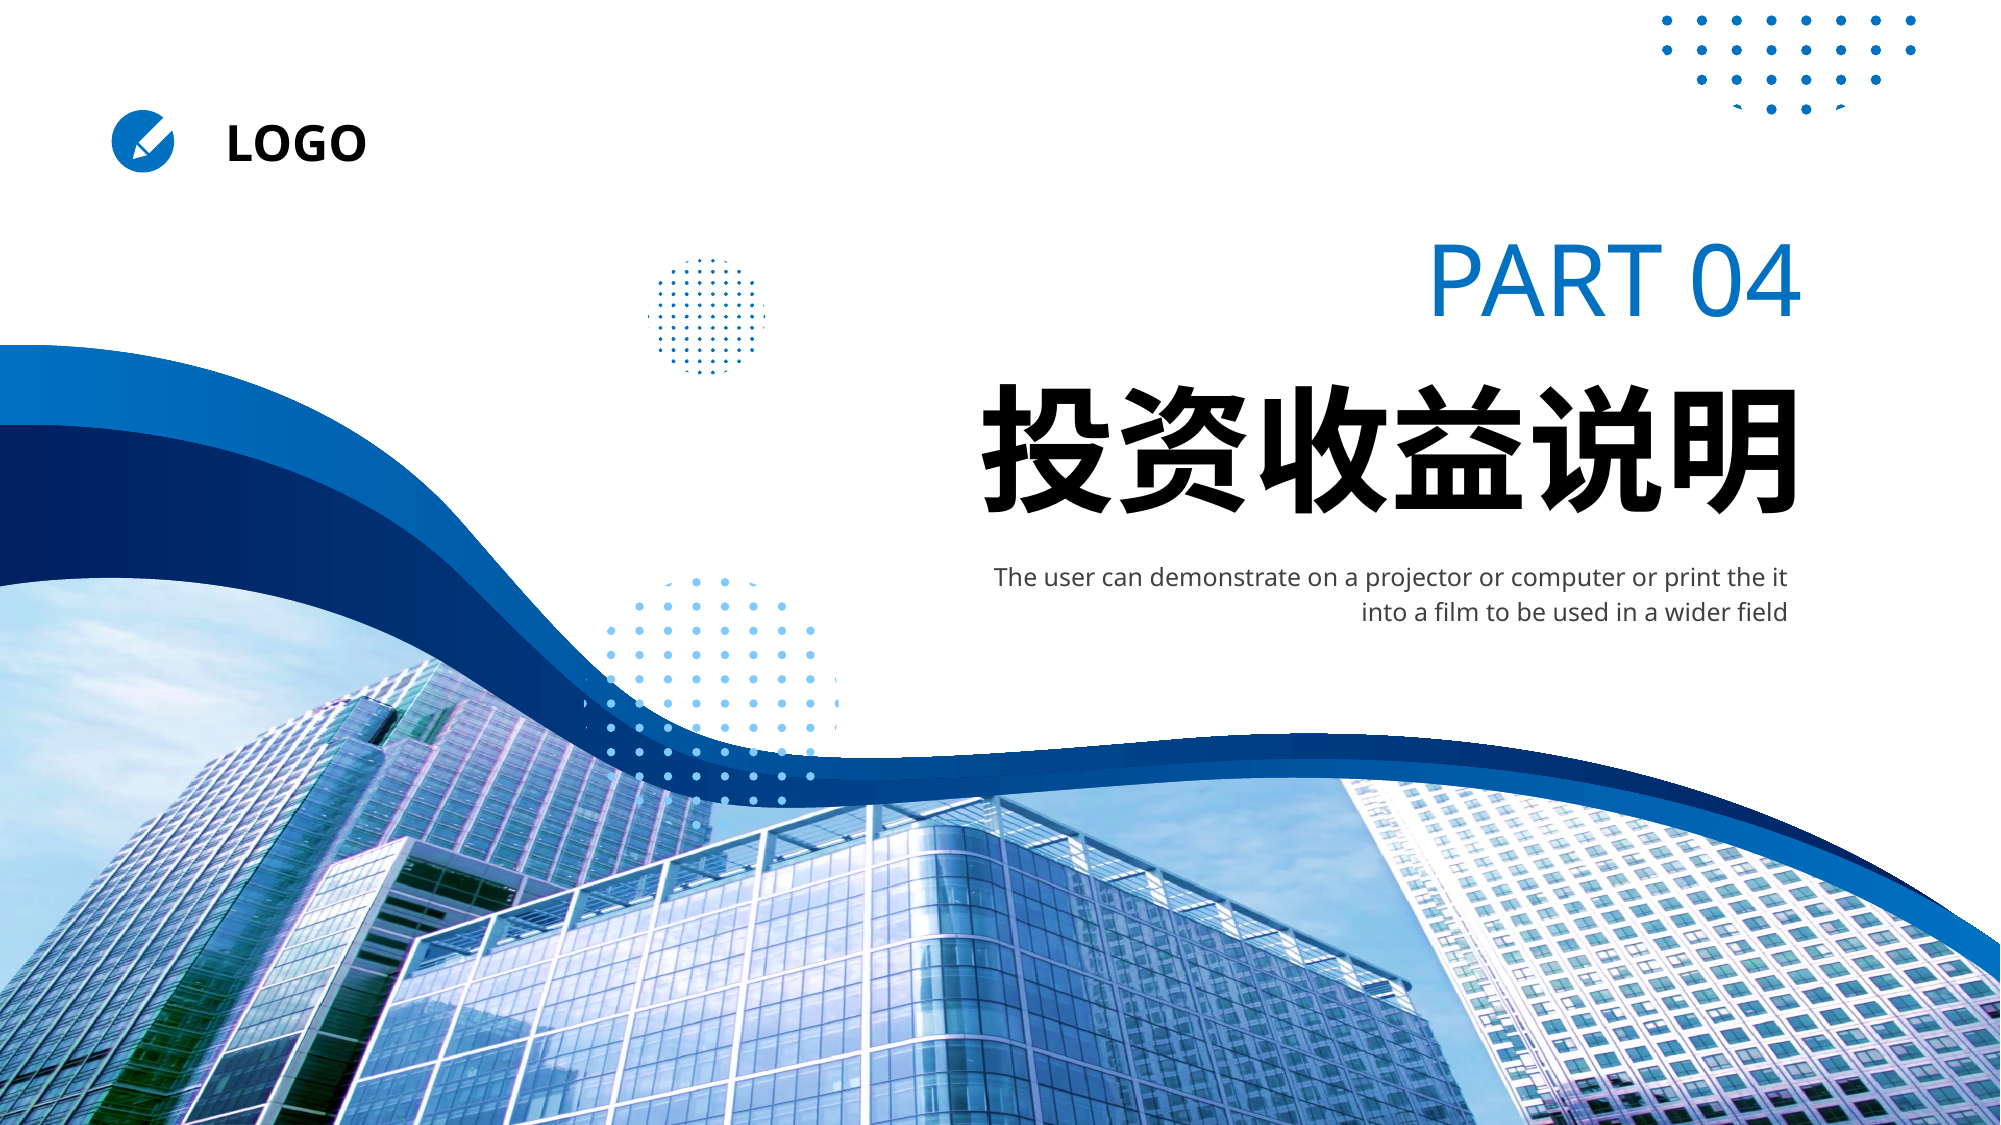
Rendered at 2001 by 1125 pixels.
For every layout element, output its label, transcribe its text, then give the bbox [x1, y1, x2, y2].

text_box [1765, 73, 1778, 87]
text_box [1904, 14, 1917, 27]
text_box [1800, 14, 1813, 27]
text_box [670, 313, 677, 320]
text_box [749, 302, 756, 309]
text_box [709, 324, 717, 331]
text_box [722, 268, 730, 276]
text_box [696, 313, 703, 320]
text_box [657, 302, 664, 309]
text_box [696, 302, 703, 309]
text_box [735, 302, 743, 309]
text_box [1730, 43, 1744, 57]
text_box [696, 279, 703, 287]
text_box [0, 344, 2000, 1125]
text_box [709, 257, 717, 265]
text_box [735, 324, 743, 331]
text_box [682, 259, 691, 264]
text_box PART 04 [1293, 179, 1804, 344]
text_box [709, 335, 717, 342]
text_box [722, 279, 730, 287]
text_box [657, 335, 664, 342]
text_box [735, 268, 743, 276]
text_box [1731, 103, 1744, 111]
text_box [1695, 73, 1709, 87]
text_box [1765, 14, 1778, 27]
text_box [110, 108, 176, 174]
text_box [709, 302, 717, 309]
text_box [1834, 43, 1848, 57]
text_box [1834, 14, 1848, 27]
text_box [670, 324, 677, 331]
text_box [670, 268, 677, 276]
text_box [722, 302, 730, 309]
text_box [1660, 14, 1674, 27]
text_box [722, 335, 730, 342]
text_box [696, 335, 703, 342]
text_box [1869, 73, 1883, 87]
text_box [696, 324, 703, 331]
text_box [683, 291, 690, 298]
text_box [1834, 73, 1848, 87]
text_box [683, 302, 690, 309]
text_box [1695, 43, 1709, 57]
text_box [722, 313, 730, 320]
text_box [1869, 14, 1883, 27]
text_box [1695, 14, 1709, 27]
text_box [709, 291, 717, 298]
text_box [762, 300, 766, 310]
text_box [683, 313, 690, 320]
text_box [709, 279, 717, 287]
text_box [657, 291, 664, 298]
text_box [1869, 43, 1883, 57]
text_box [670, 302, 677, 309]
text_box [1834, 103, 1847, 112]
text_box [1800, 103, 1813, 116]
text_box [683, 268, 690, 276]
text_box [670, 335, 677, 342]
text_box [1730, 14, 1744, 27]
text_box [735, 313, 743, 320]
text_box [722, 324, 730, 331]
text_box [749, 324, 756, 331]
text_box [696, 257, 704, 265]
text_box [1904, 43, 1917, 57]
text_box [1660, 43, 1674, 57]
text_box [749, 335, 756, 342]
text_box [709, 313, 717, 320]
text_box [749, 280, 756, 287]
text_box [670, 291, 677, 298]
text_box [683, 279, 690, 287]
text_box [1765, 103, 1778, 116]
text_box [1730, 73, 1744, 87]
text_box [696, 291, 703, 298]
text_box [722, 291, 730, 298]
text_box [683, 335, 690, 342]
text_box [696, 268, 703, 276]
text_box [1800, 73, 1813, 87]
text_box [670, 279, 677, 287]
text_box [749, 291, 756, 298]
text_box [709, 268, 717, 276]
text_box [657, 324, 664, 331]
text_box [1765, 43, 1778, 57]
text_box [657, 280, 664, 287]
text_box [735, 279, 743, 287]
text_box [735, 335, 743, 342]
text_box [683, 324, 690, 331]
text_box [1800, 43, 1813, 57]
text_box [735, 291, 743, 298]
text_box [749, 313, 756, 320]
text_box [657, 313, 664, 320]
text_box LOGO [210, 103, 403, 179]
